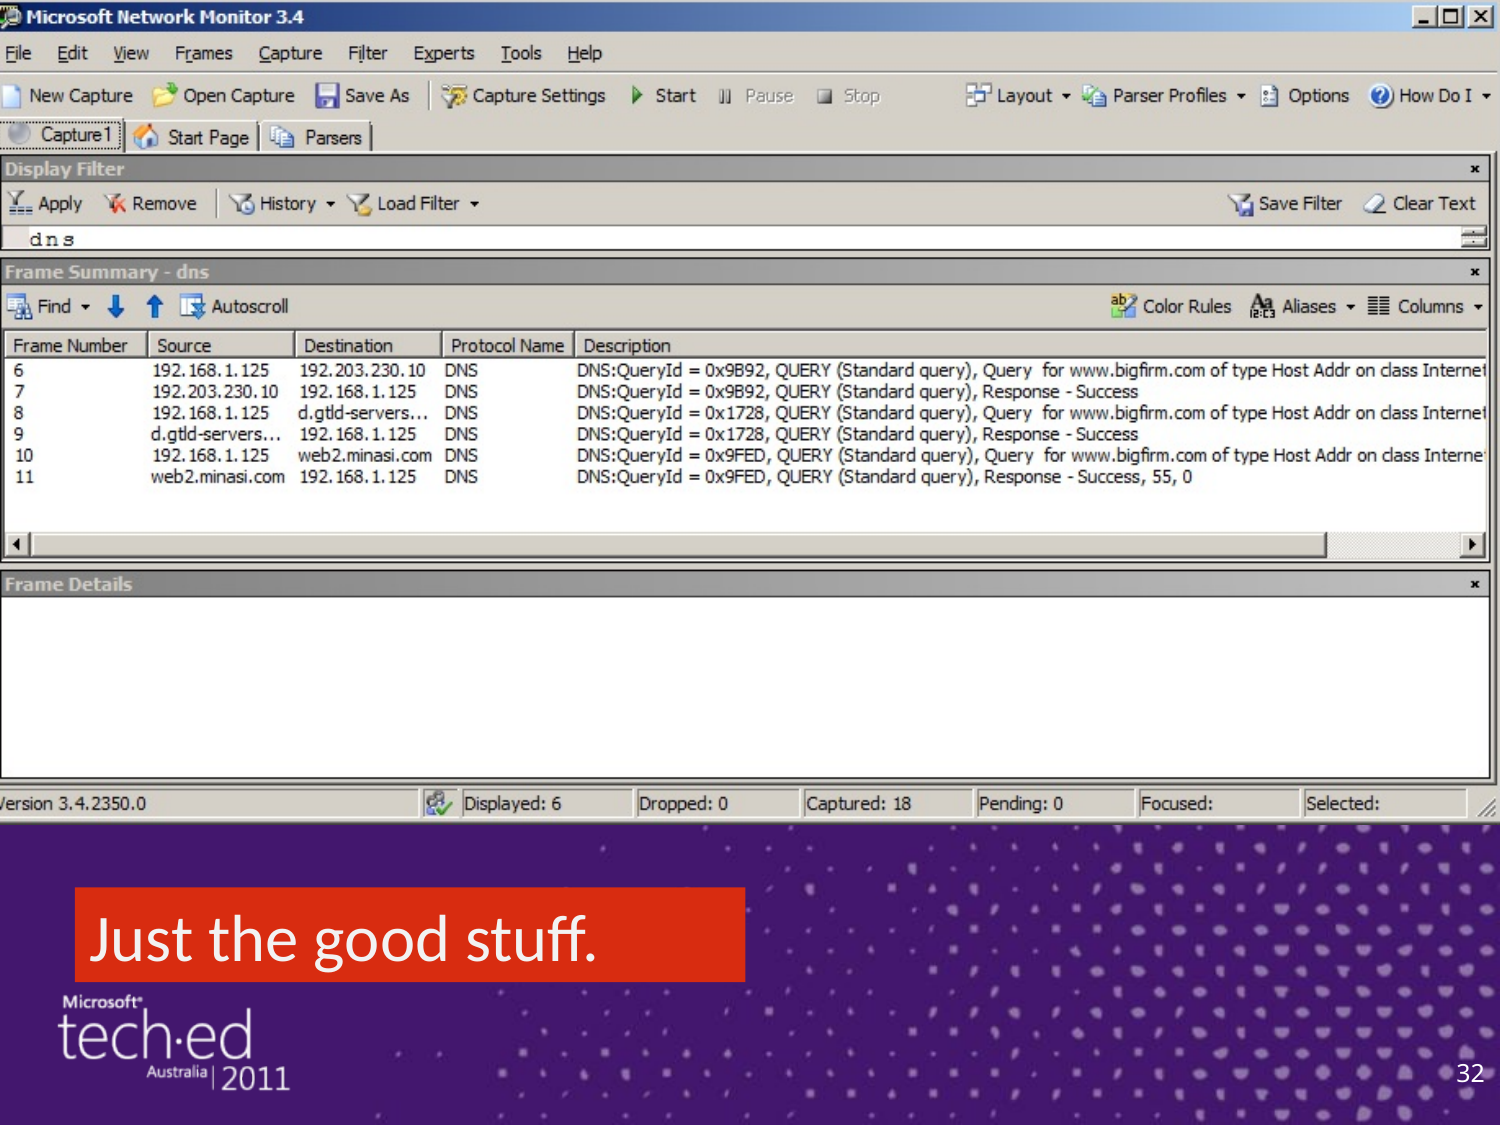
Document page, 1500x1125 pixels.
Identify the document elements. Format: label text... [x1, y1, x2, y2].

picture [0, 0, 1500, 1125]
text_box Just the good stuff. [74, 887, 746, 983]
slide_number 32 [1187, 1037, 1500, 1113]
